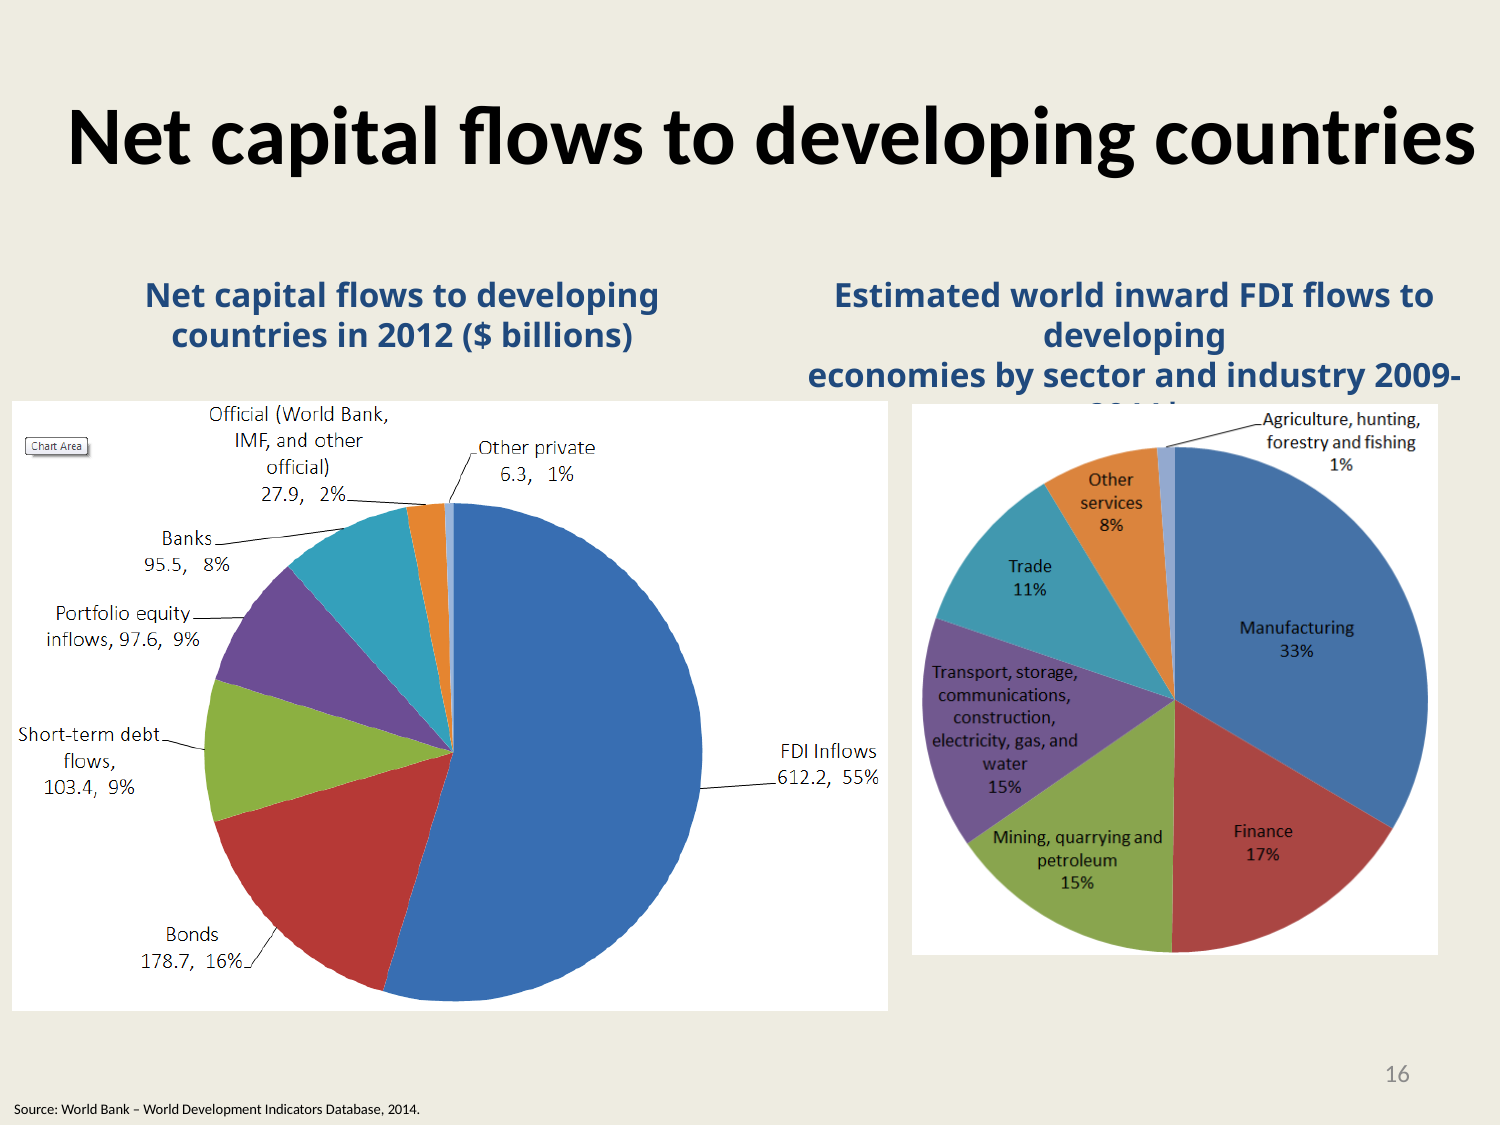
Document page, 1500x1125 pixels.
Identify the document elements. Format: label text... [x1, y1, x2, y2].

title Net capital flows to developing countries [35, 62, 1500, 200]
text_box Source: World Bank – World Development Indicators Database, 2014. [0, 1092, 1500, 1125]
slide_number 16 [1074, 1042, 1425, 1092]
text_box Estimated world inward FDI flows to developing economies by sector and industry 2009-2011* [772, 267, 1497, 442]
text_box Net capital flows to developing countries in 2012 ($ billions) [124, 266, 680, 362]
picture [912, 404, 1438, 956]
picture [12, 401, 888, 1011]
